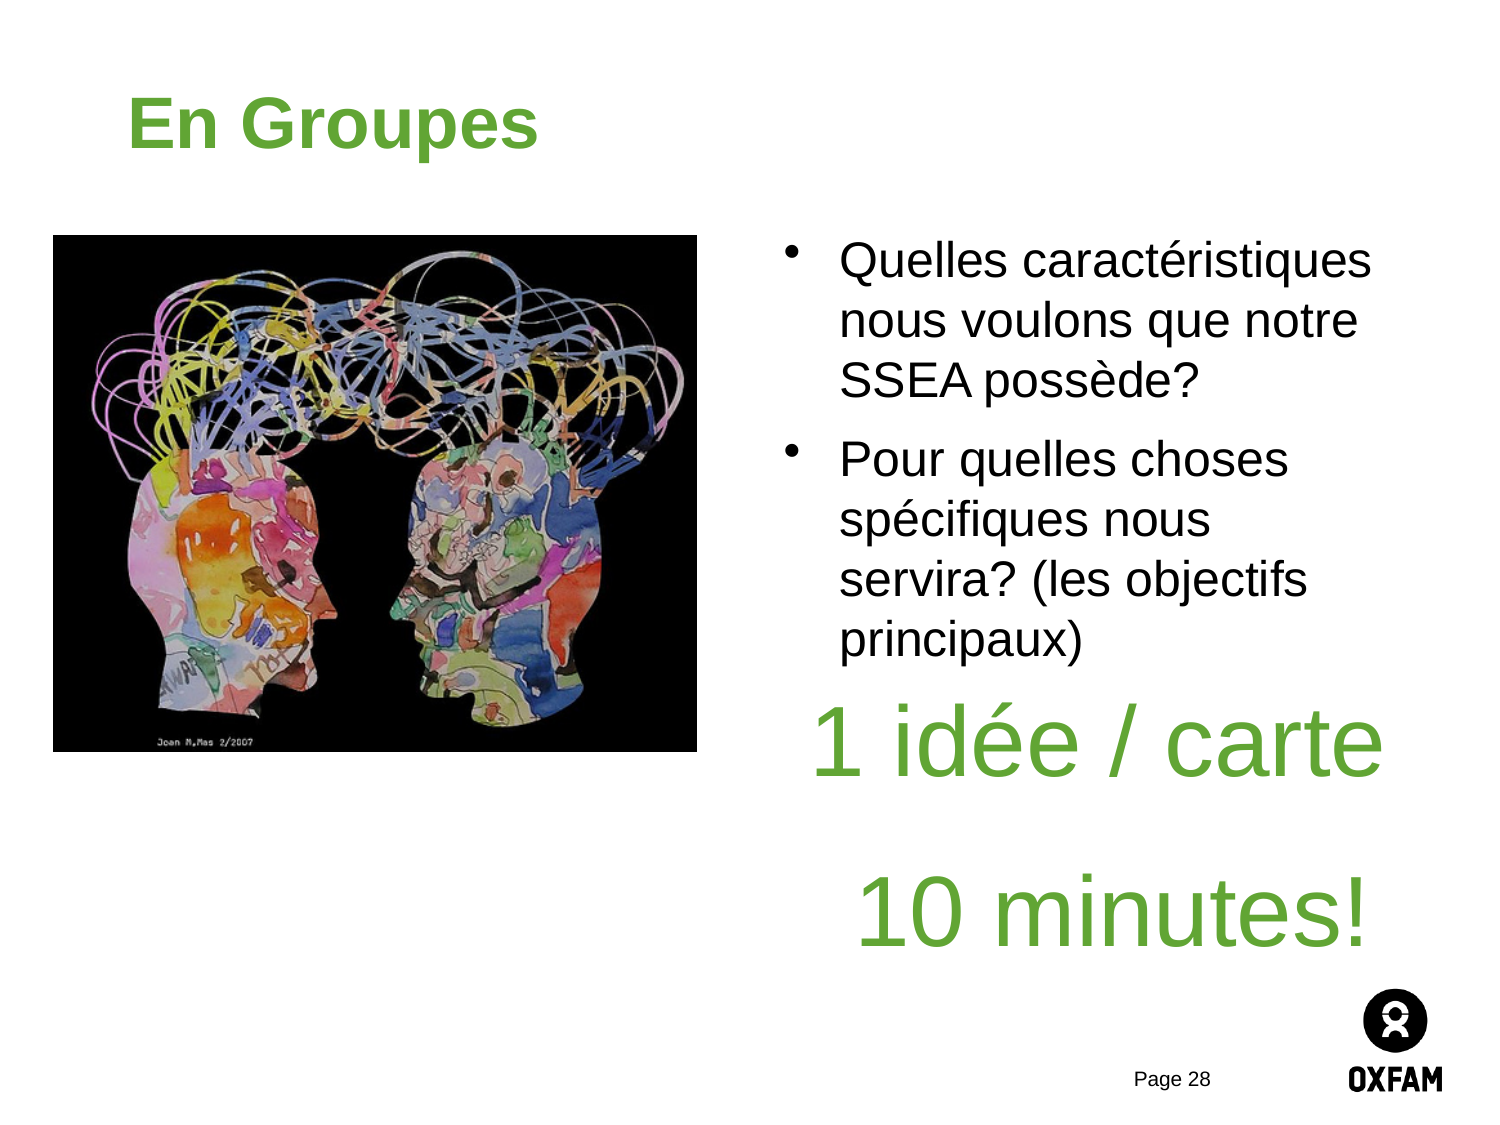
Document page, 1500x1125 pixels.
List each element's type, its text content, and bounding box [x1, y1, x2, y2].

list Quelles caractéristiques nous voulons que notre SSEA possède? Pour quelles choses spécifiques nous servira? (les objectifs principaux) [768, 219, 1400, 634]
title En Groupes [111, 66, 1400, 173]
text_box 1 idée / carte 10 minutes! [690, 668, 1500, 974]
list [52, 235, 697, 752]
picture [1345, 985, 1445, 1095]
